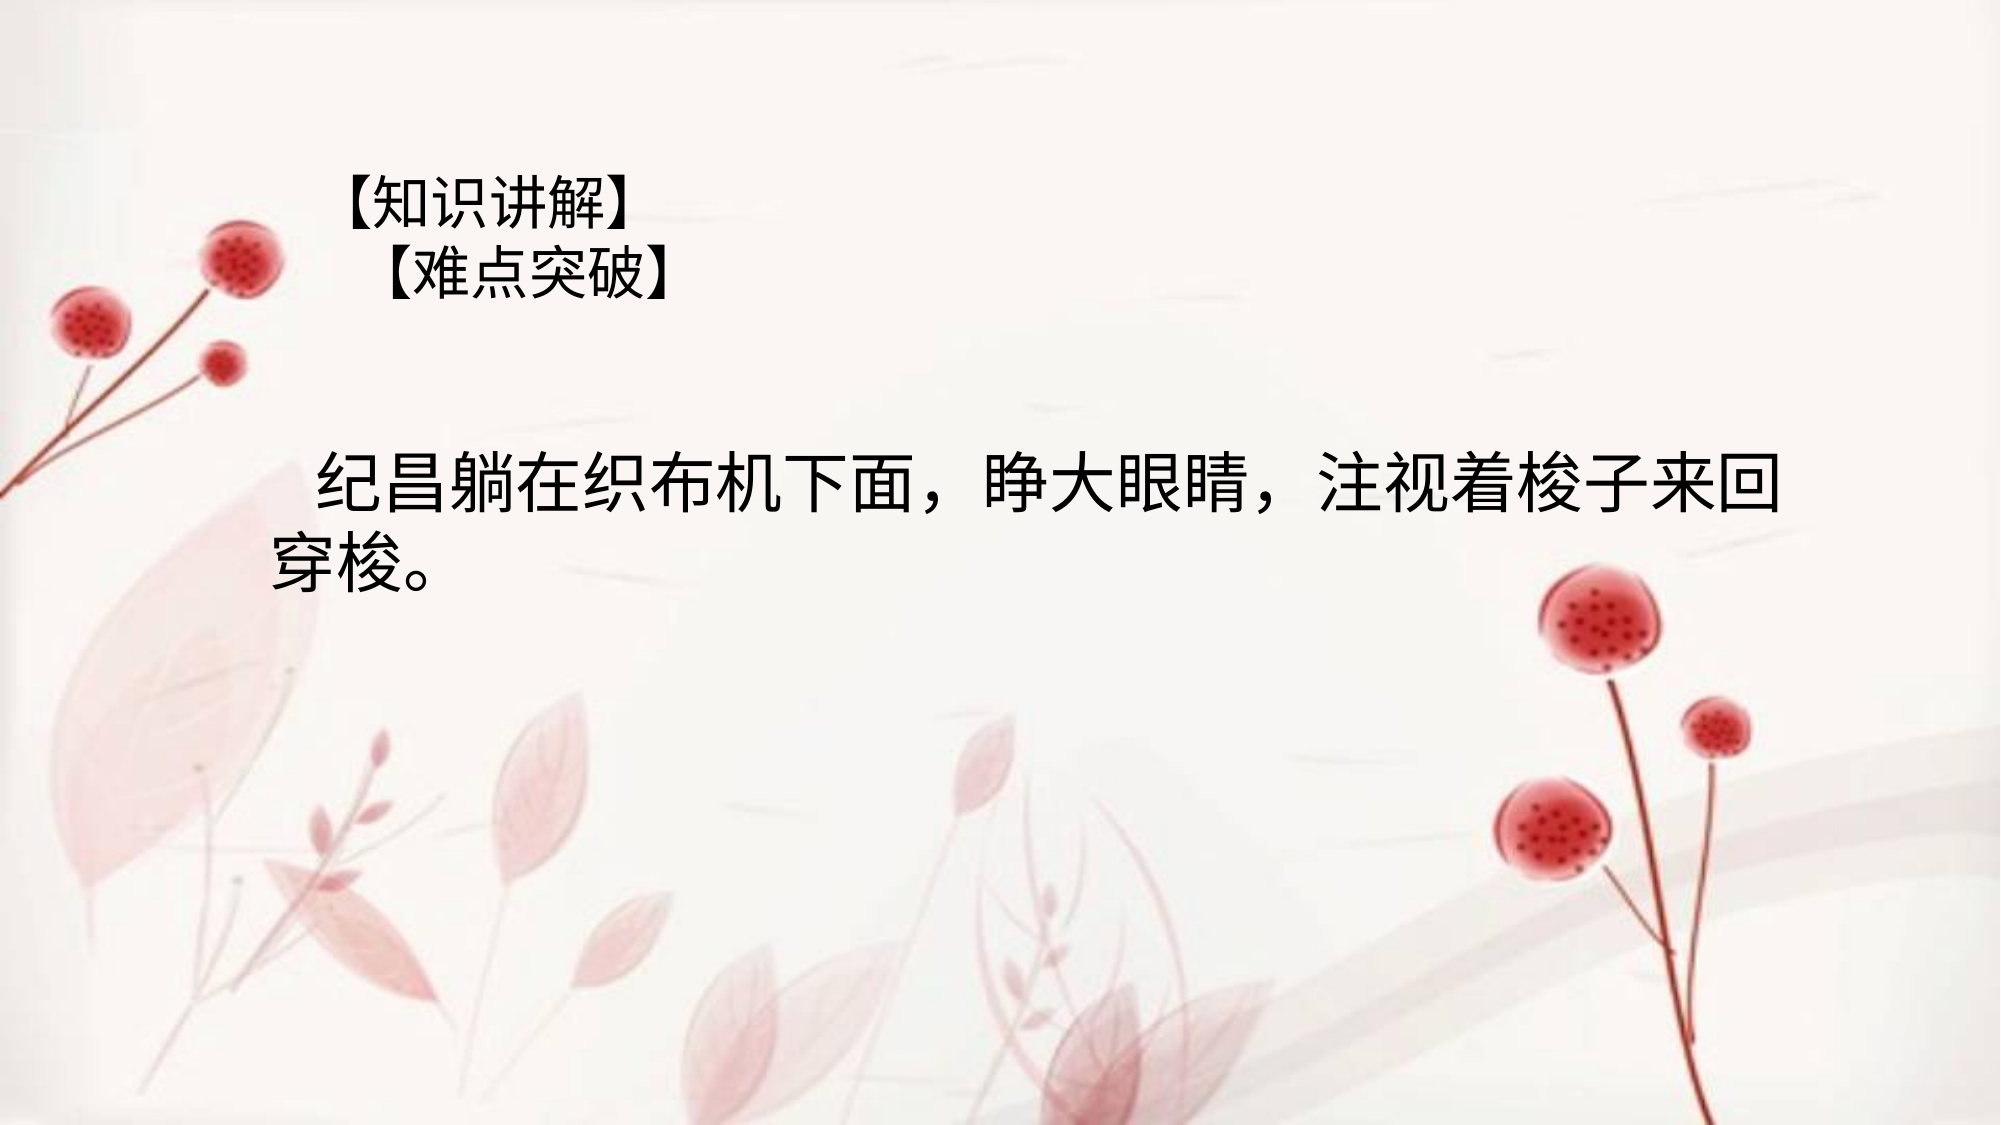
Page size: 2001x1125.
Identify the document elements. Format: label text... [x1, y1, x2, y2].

text_box 【知识讲解】 【难点突破】 [299, 159, 848, 314]
picture [0, 0, 2001, 1125]
text_box 纪昌躺在织布机下面，睁大眼睛，注视着梭子来回穿梭。 [254, 433, 1835, 689]
